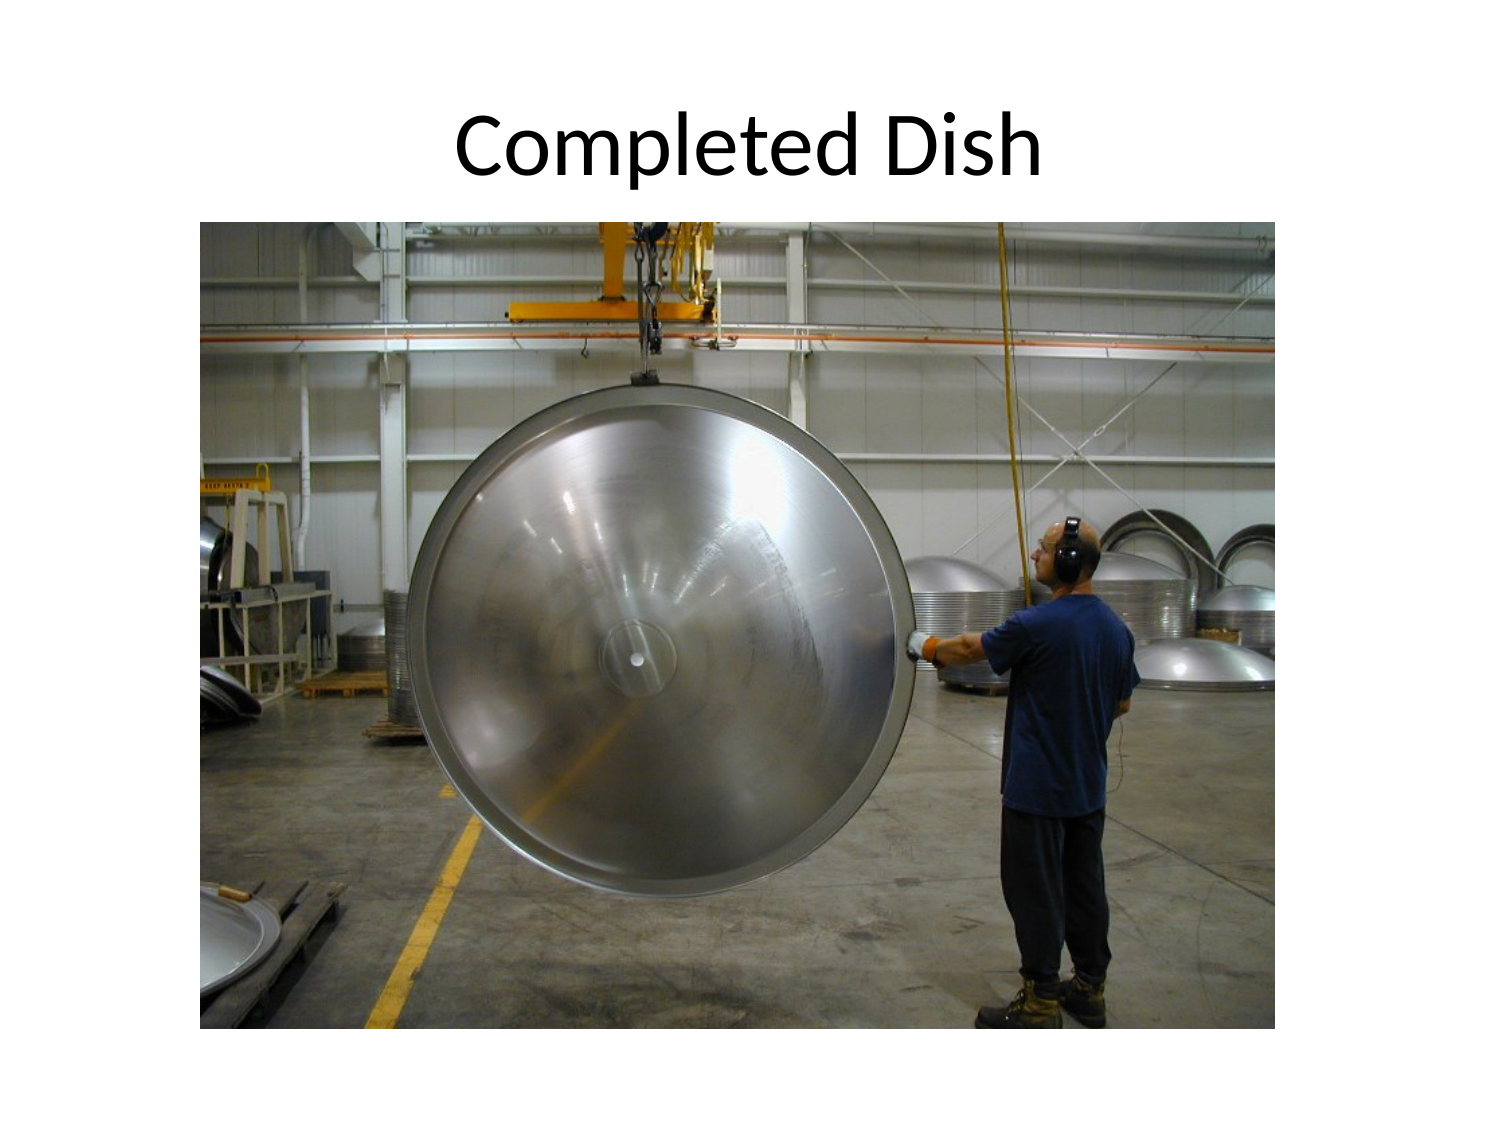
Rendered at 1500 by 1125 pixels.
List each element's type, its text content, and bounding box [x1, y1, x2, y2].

title Completed Dish [75, 45, 1425, 233]
picture [199, 222, 1276, 1030]
